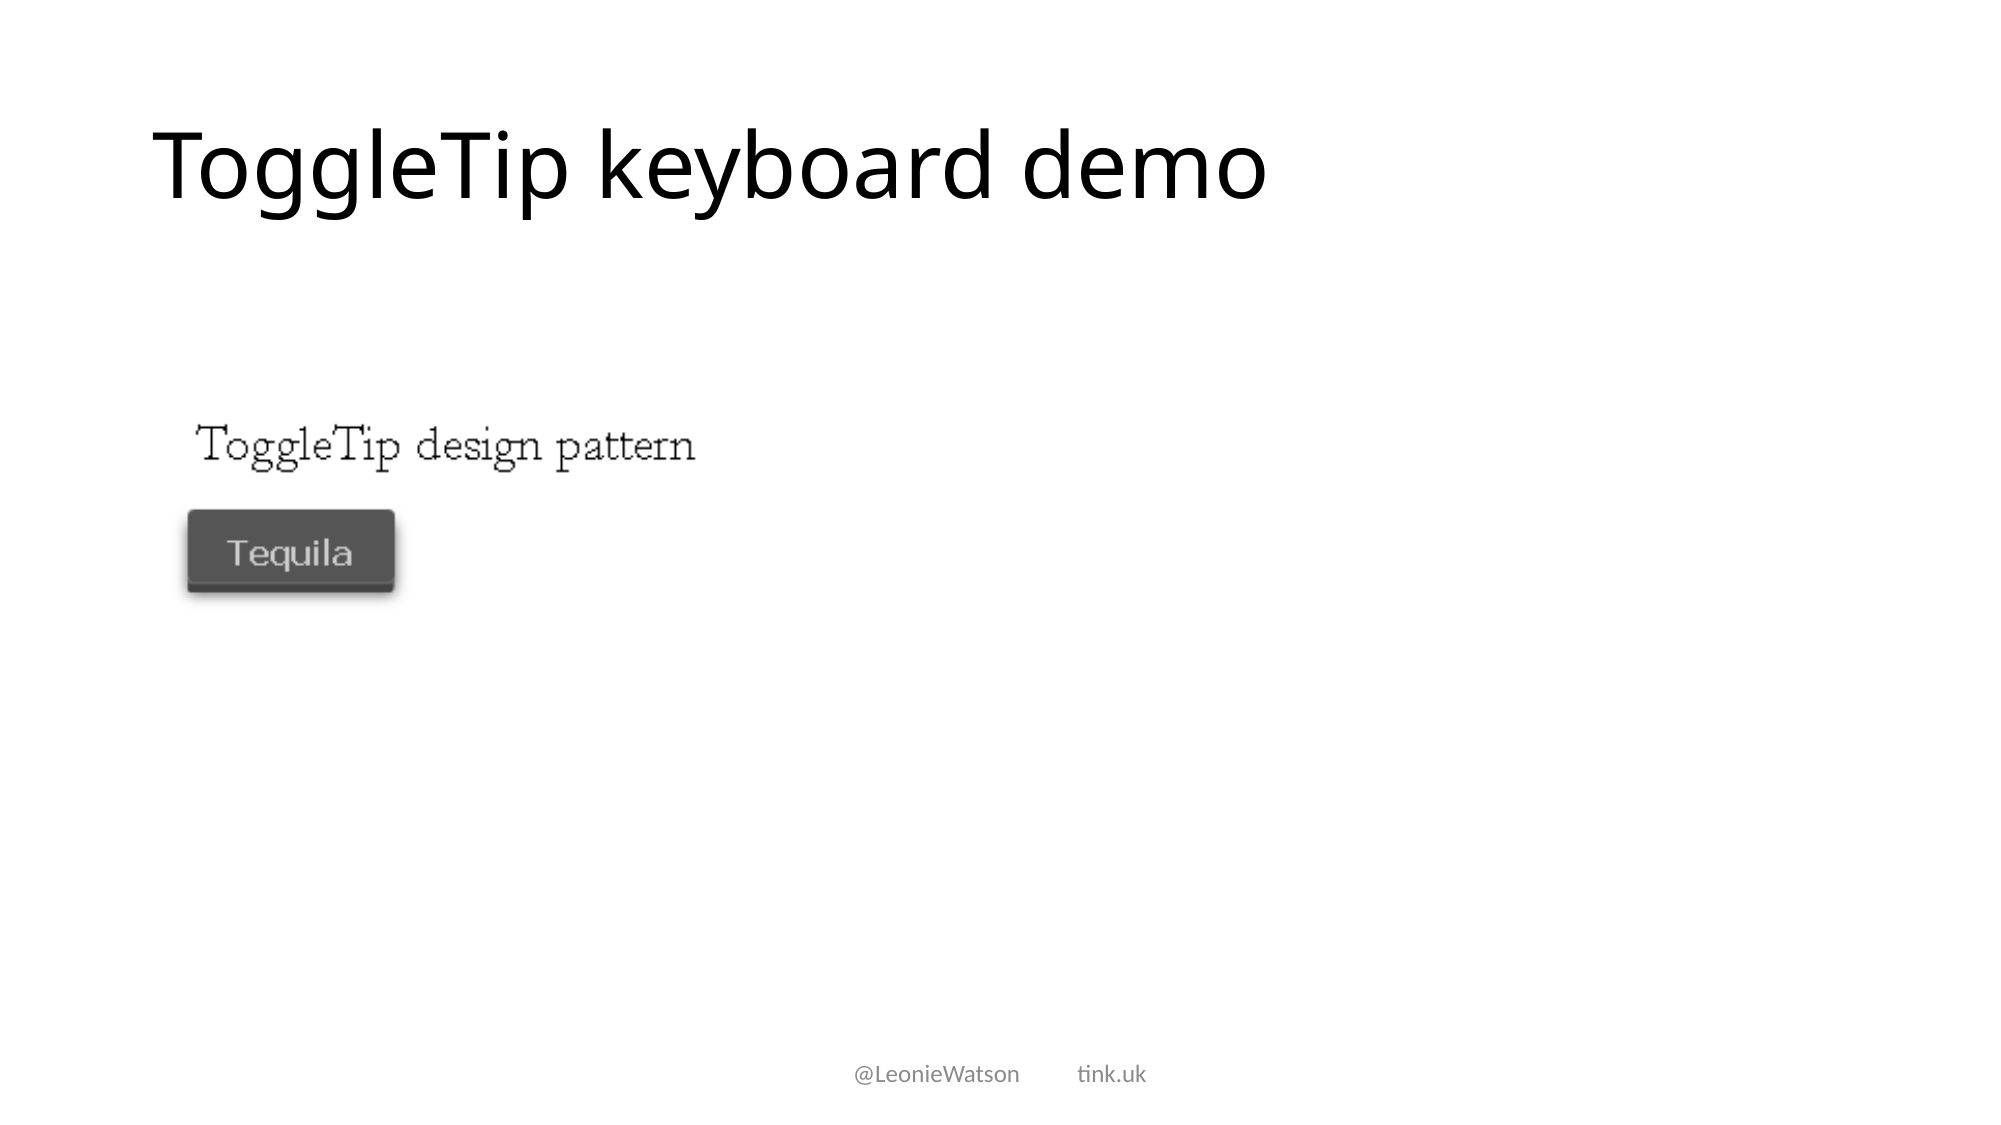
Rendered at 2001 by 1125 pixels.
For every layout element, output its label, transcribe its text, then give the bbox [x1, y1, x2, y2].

footer @LeonieWatson tink.uk [662, 1042, 1338, 1103]
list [151, 373, 940, 678]
title ToggleTip keyboard demo [137, 59, 1863, 278]
